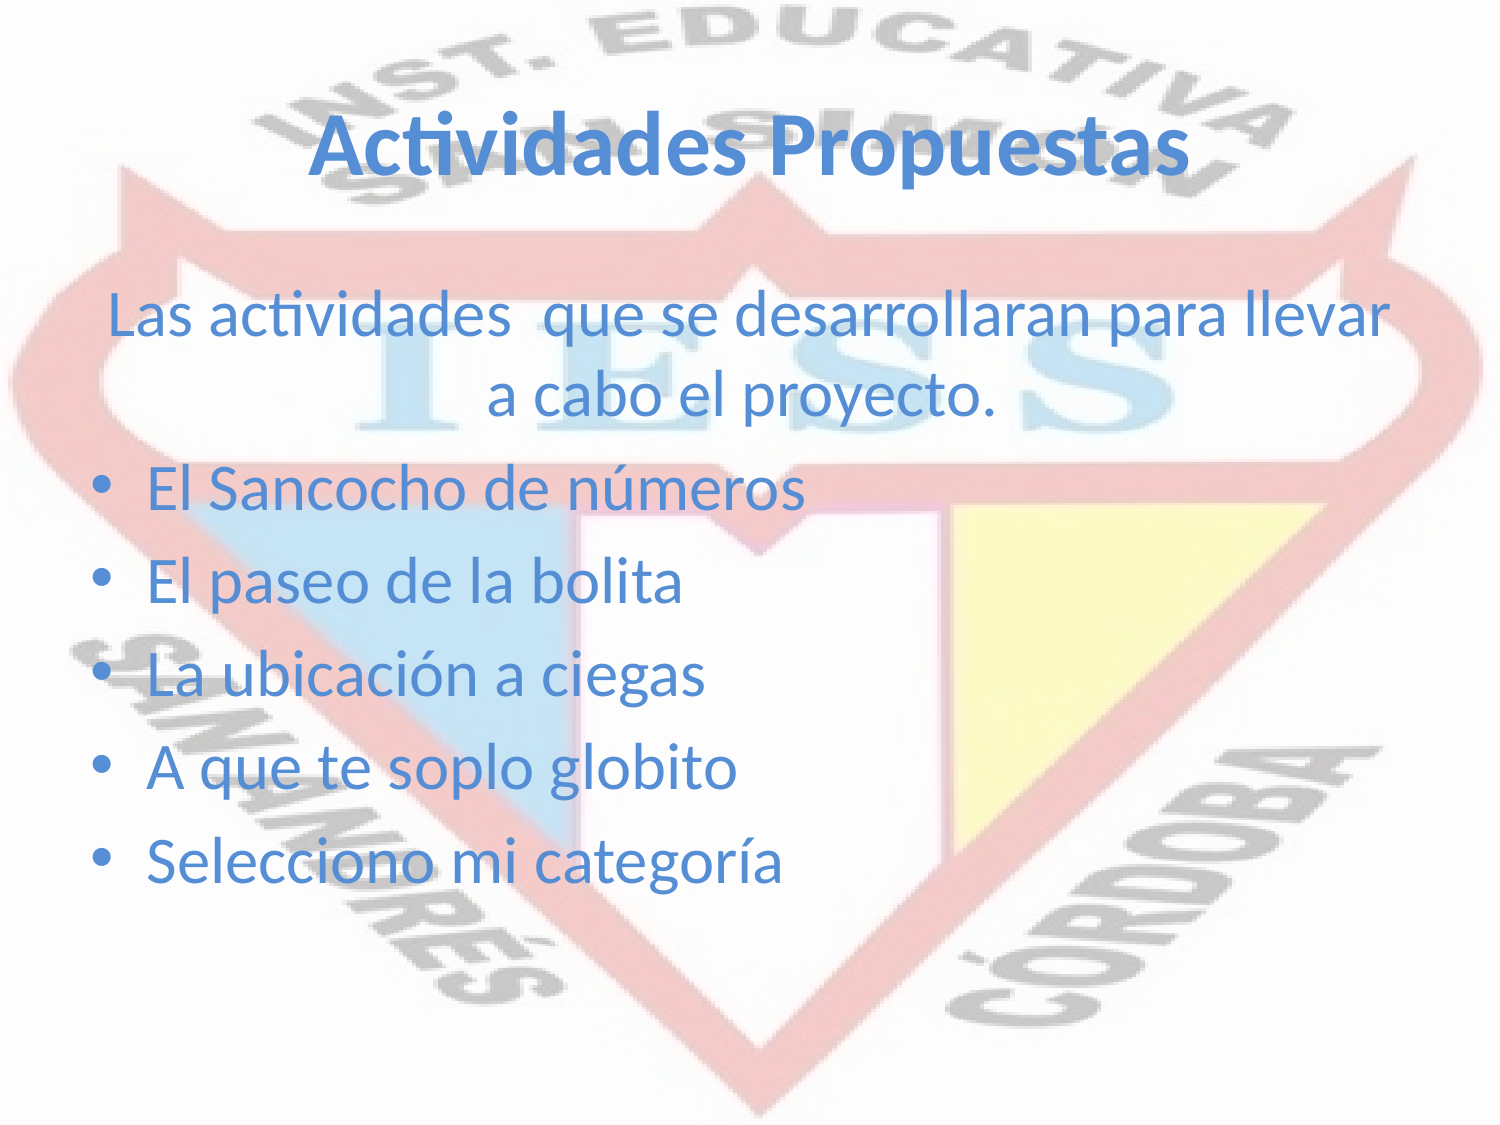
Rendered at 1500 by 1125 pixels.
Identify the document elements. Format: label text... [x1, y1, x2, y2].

list Las actividades que se desarrollaran para llevar a cabo el proyecto. El Sancocho de números El paseo de la bolita La ubicación a ciegas A que te soplo globito Selecciono mi categoría [75, 262, 1425, 1005]
title Actividades Propuestas [75, 45, 1425, 233]
